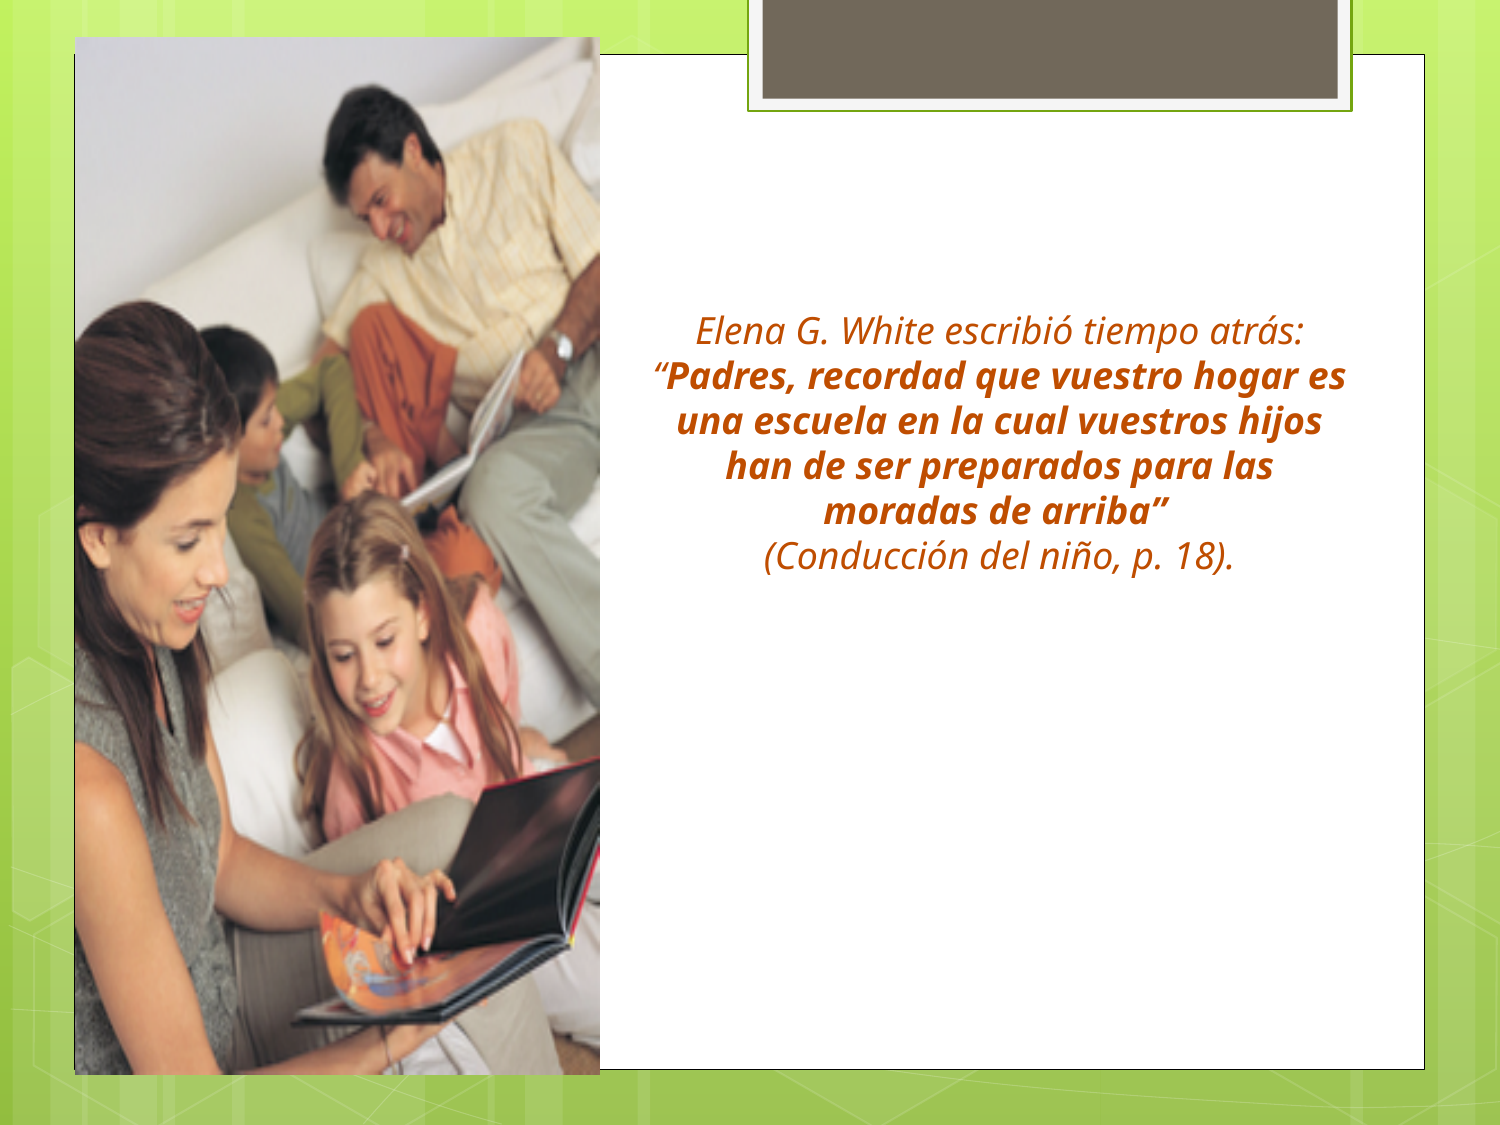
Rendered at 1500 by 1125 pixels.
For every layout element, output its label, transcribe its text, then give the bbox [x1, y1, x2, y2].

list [74, 37, 601, 1076]
text_box Elena G. White escribió tiempo atrás: “Padres, recordad que vuestro hogar es una escuela en la cual vuestros hijos han de ser preparados para las moradas de arriba” (Conducción del niño, p. 18). [637, 299, 1363, 630]
